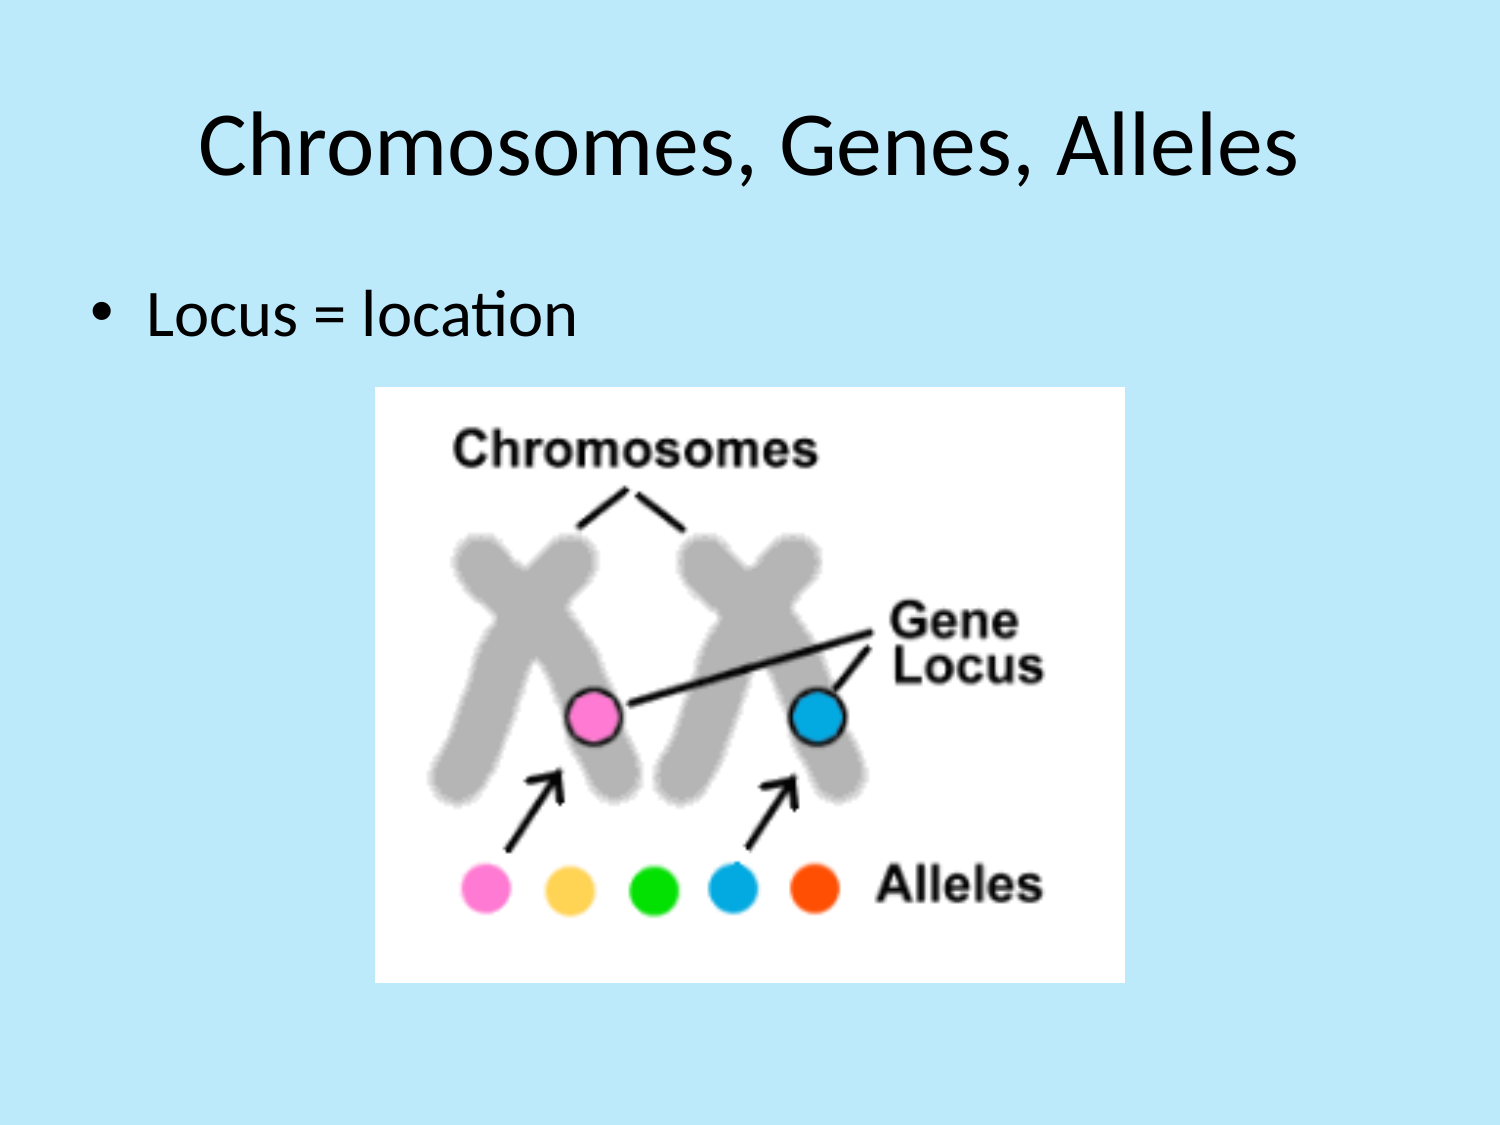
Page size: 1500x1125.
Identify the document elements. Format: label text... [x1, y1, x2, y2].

title Chromosomes, Genes, Alleles [75, 45, 1425, 233]
picture [374, 387, 1126, 983]
list Locus = location [75, 262, 1425, 1005]
